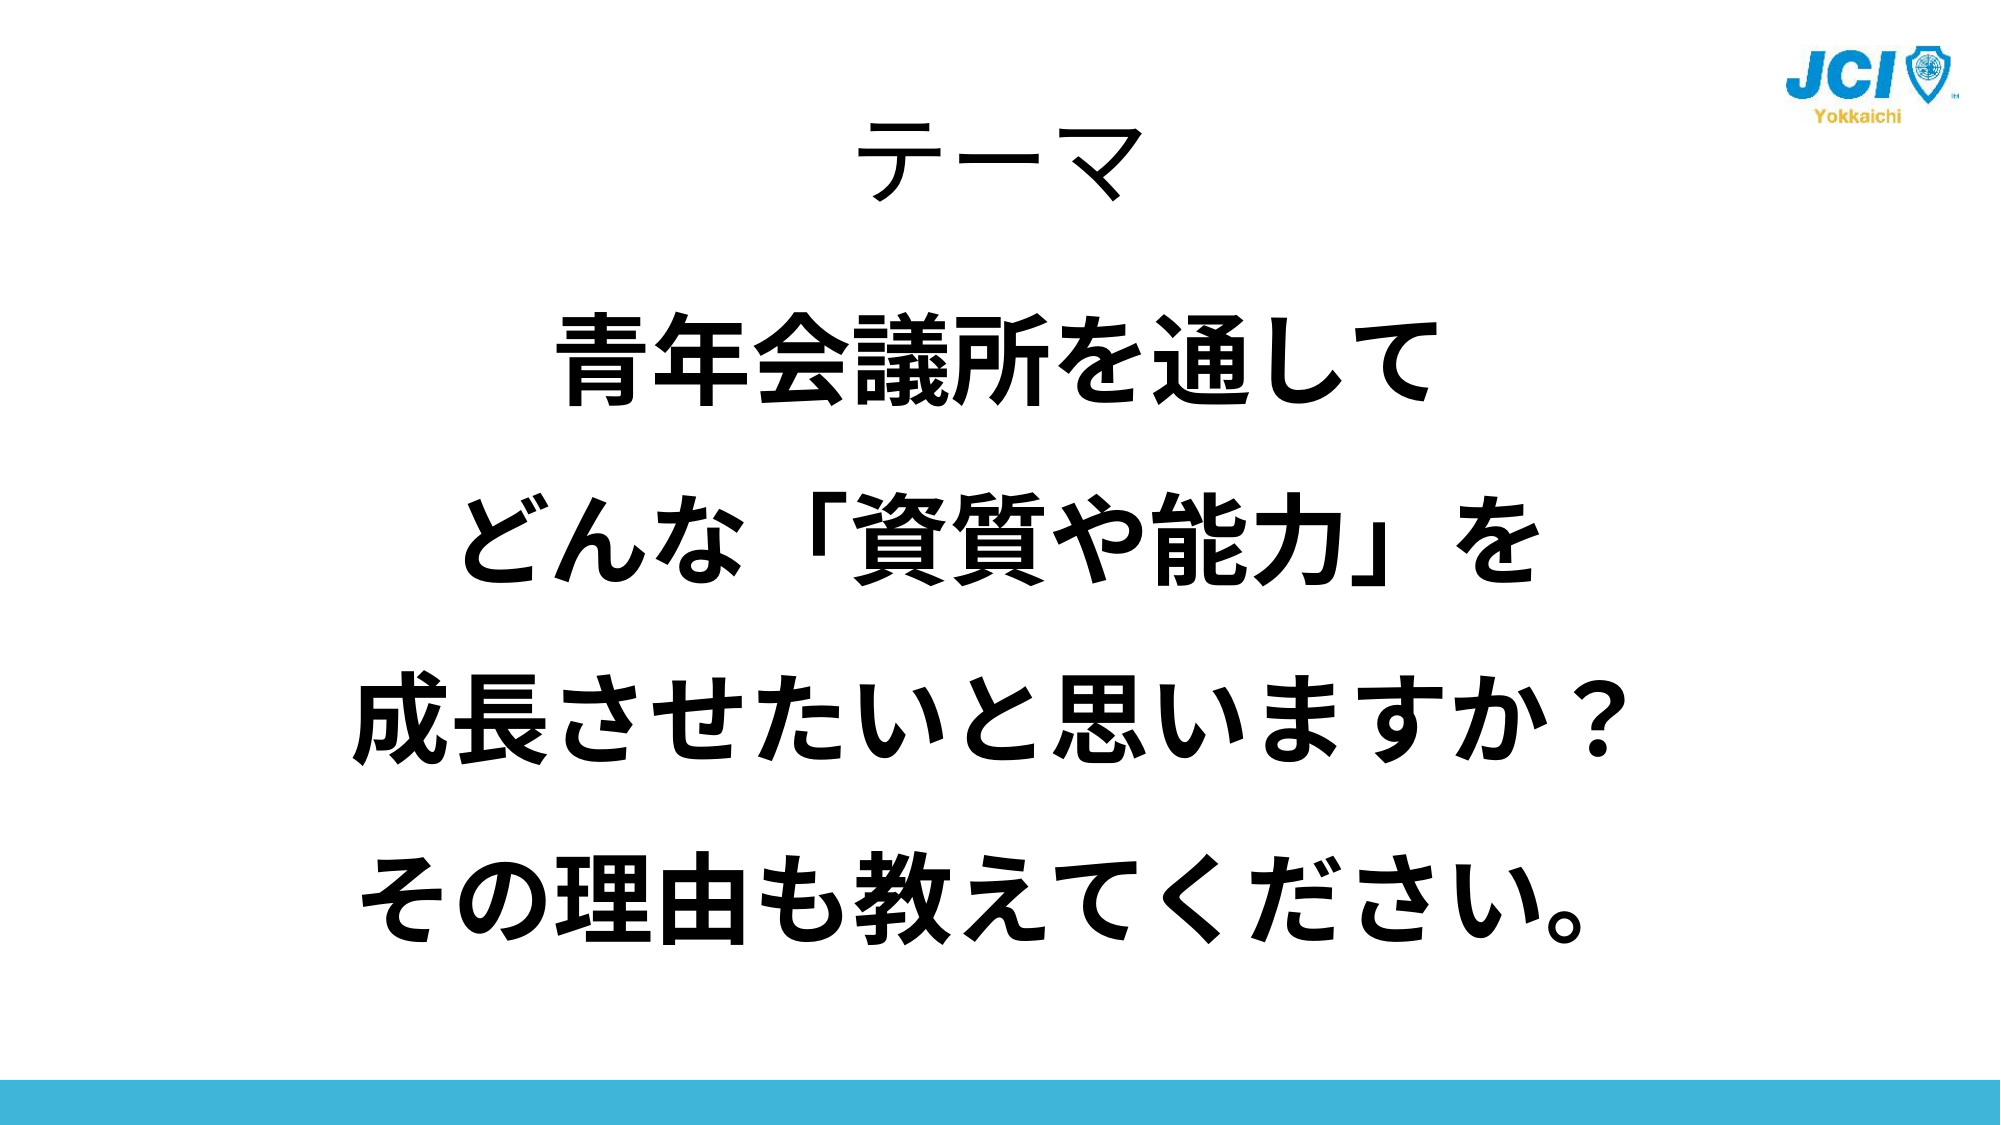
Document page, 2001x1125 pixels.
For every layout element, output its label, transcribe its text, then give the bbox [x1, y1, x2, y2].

picture [1784, 45, 1961, 124]
text_box テーマ [428, 90, 1572, 225]
text_box 青年会議所を通して どんな「資質や能力」を 成長させたいと思いますか？ その理由も教えてください。 [0, 229, 2000, 965]
